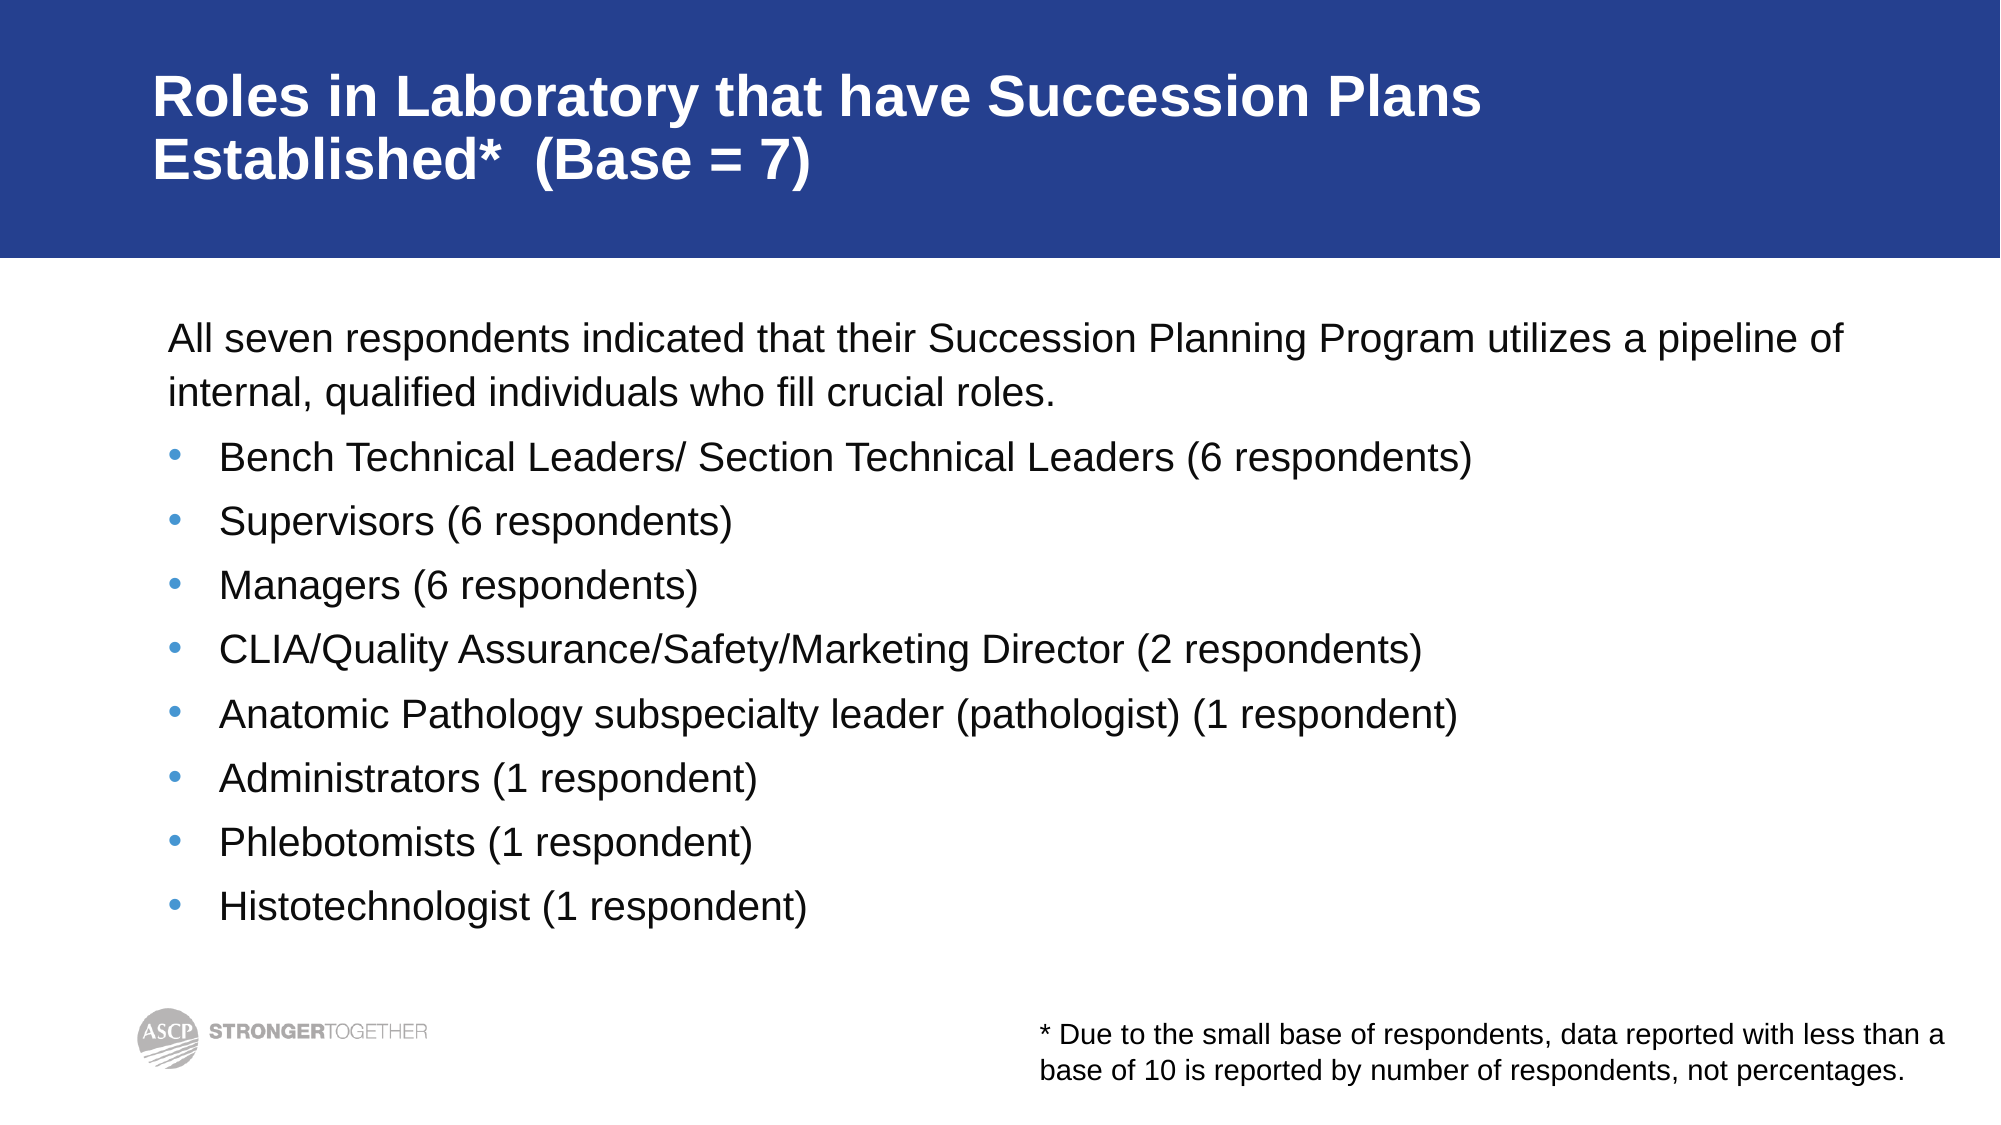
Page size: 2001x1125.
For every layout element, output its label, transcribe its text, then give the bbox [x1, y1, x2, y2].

list All seven respondents indicated that their Succession Planning Program utilizes a pipeline of internal, qualified individuals who fill crucial roles. Bench Technical Leaders/ Section Technical Leaders (6 respondents) Supervisors (6 respondents) Managers (6 respondents) CLIA/Quality Assurance/Safety/Marketing Director (2 respondents) Anatomic Pathology subspecialty leader (pathologist) (1 respondent) Administrators (1 respondent) Phlebotomists (1 respondent) Histotechnologist (1 respondent) [137, 299, 1863, 942]
title Roles in Laboratory that have Succession Plans Established* (Base = 7) [137, 27, 1863, 231]
picture [137, 1008, 427, 1069]
text_box * Due to the small base of respondents, data reported with less than a base of 10 is reported by number of respondents, not percentages. [1024, 1008, 2000, 1094]
